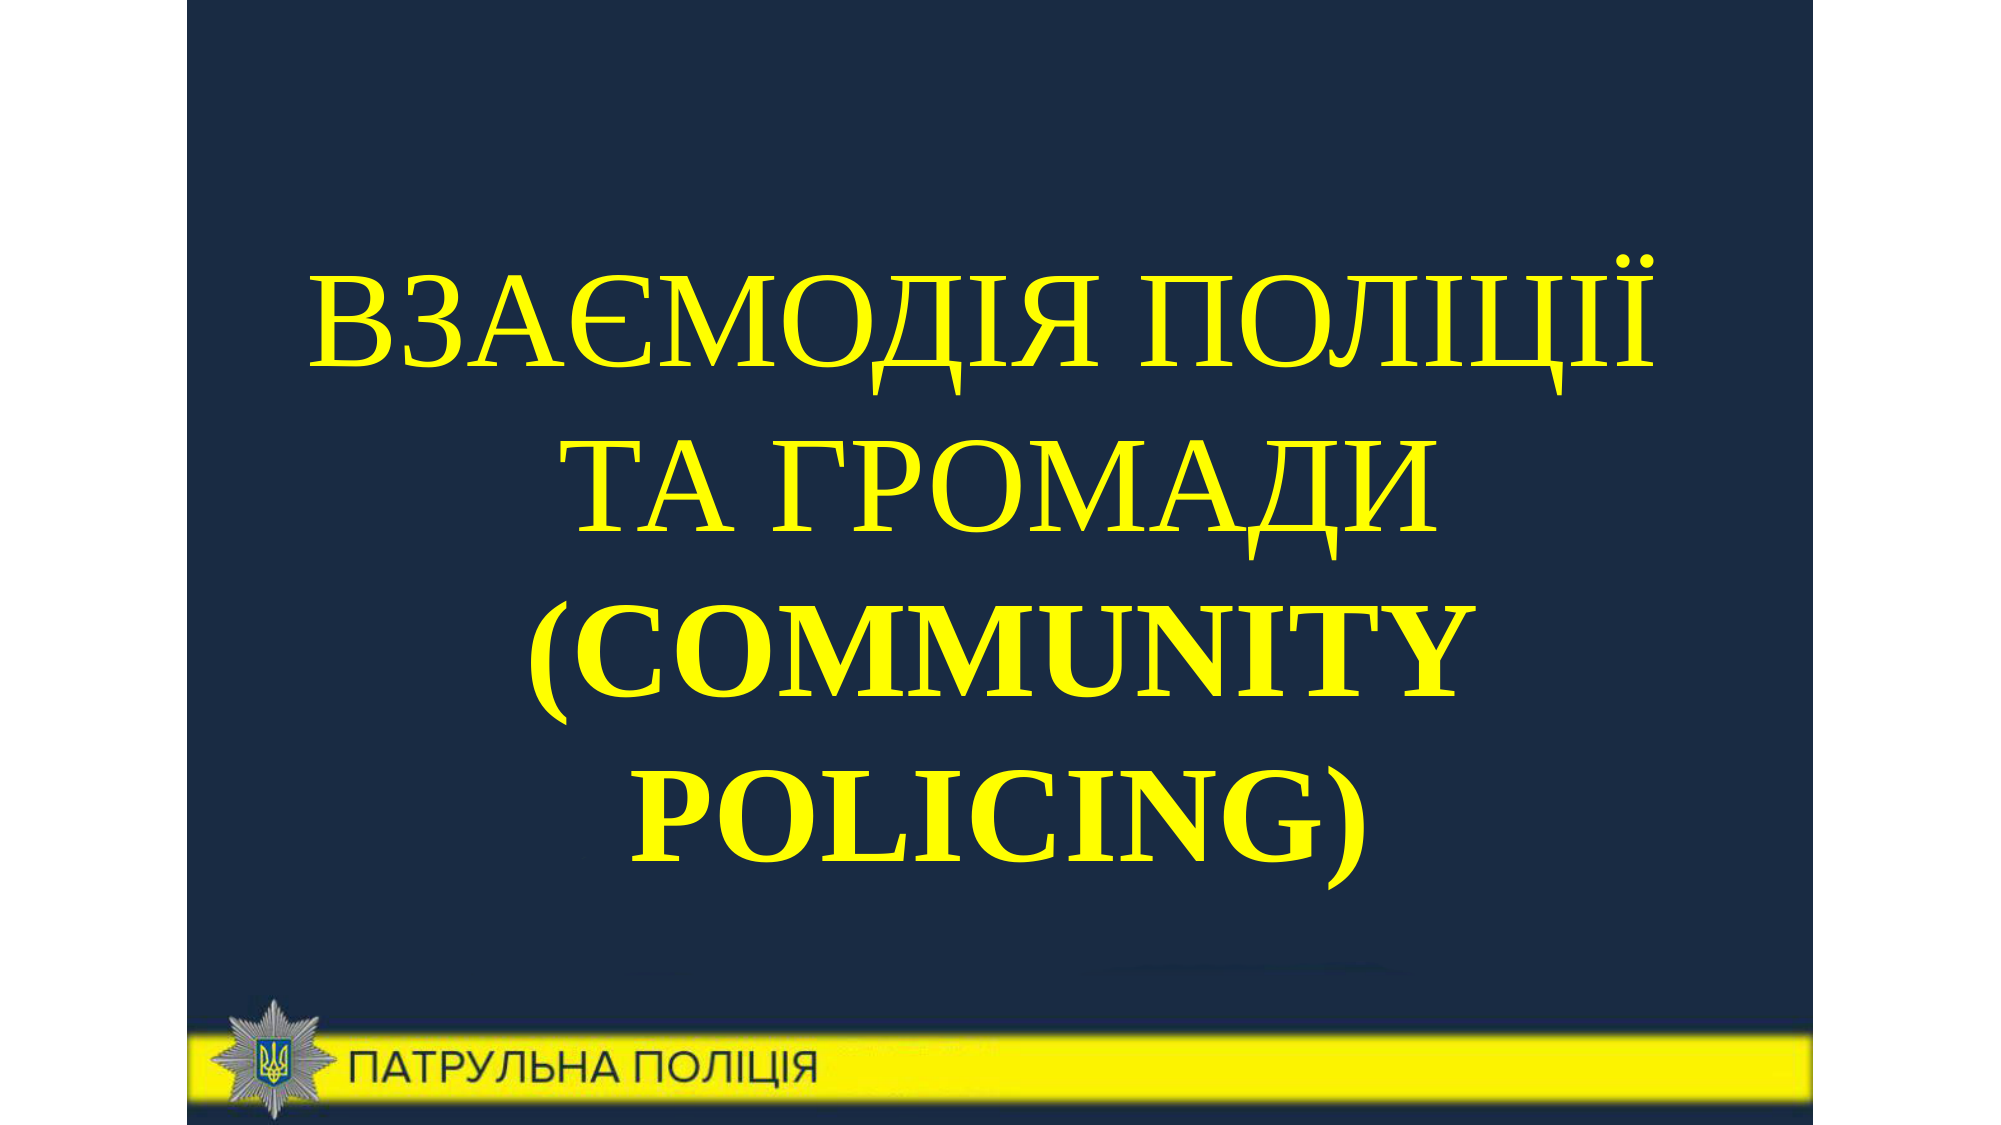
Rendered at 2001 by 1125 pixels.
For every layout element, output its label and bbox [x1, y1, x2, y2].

picture [187, 0, 1813, 1125]
